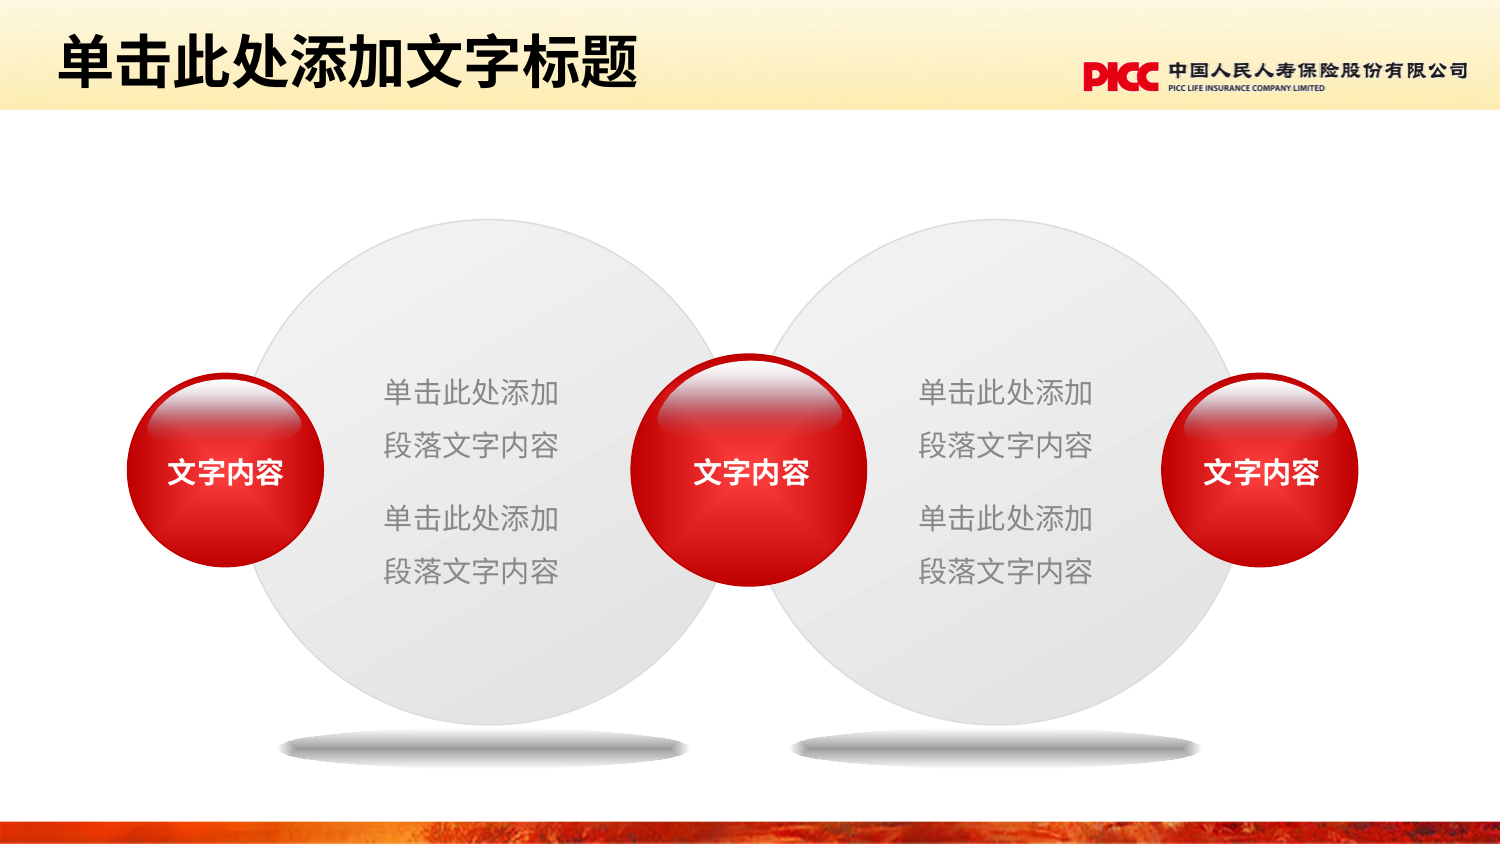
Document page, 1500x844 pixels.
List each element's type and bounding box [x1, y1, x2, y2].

text_box [743, 219, 1249, 725]
text_box [276, 727, 691, 769]
picture [0, 0, 1500, 109]
text_box [788, 727, 1203, 769]
text_box [235, 219, 741, 725]
text_box [127, 373, 324, 567]
text_box [1161, 373, 1359, 567]
text_box [631, 354, 867, 586]
picture [0, 822, 1500, 844]
